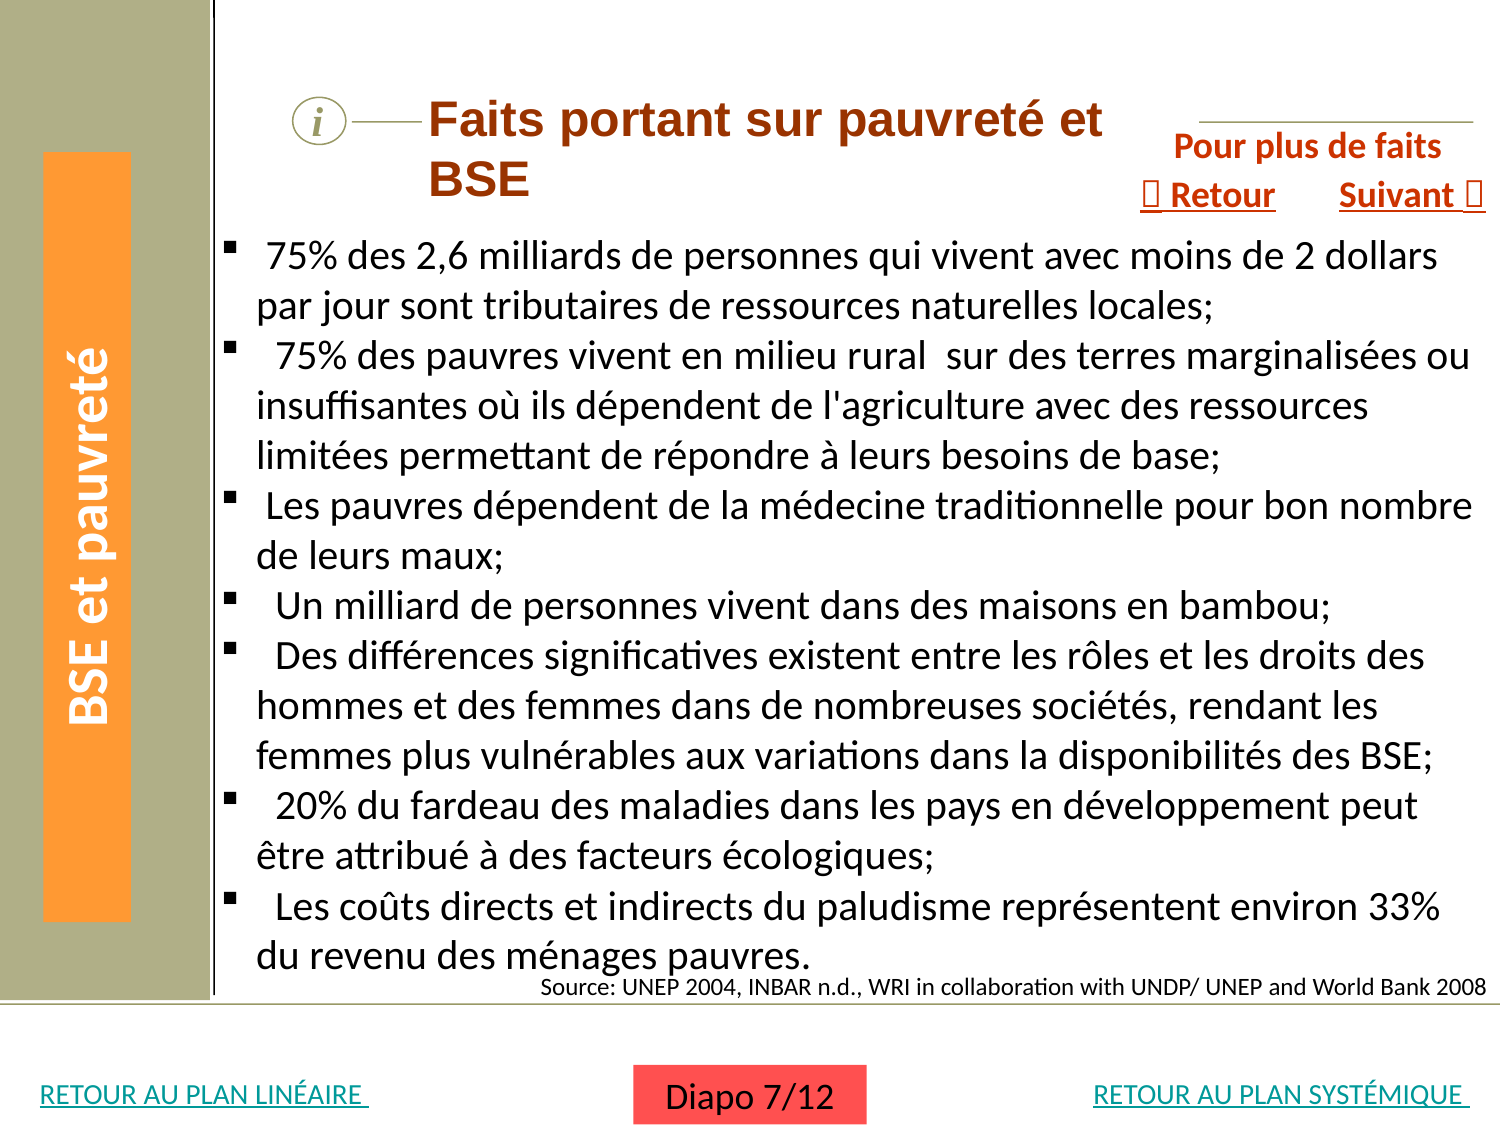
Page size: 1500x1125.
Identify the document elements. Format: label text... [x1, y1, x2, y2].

text_box  Retour [1124, 162, 1339, 223]
text_box [292, 101, 305, 141]
text_box BSE et pauvreté [43, 152, 131, 923]
text_box RETOUR AU PLAN LINÉAIRE [27, 1063, 623, 1122]
text_box Source: UNEP 2004, INBAR n.d., WRI in collaboration with UNDP/ UNEP and World Bank 2008 [320, 963, 1500, 1008]
text_box [0, 0, 210, 1001]
text_box i [305, 88, 365, 160]
text_box [254, 713, 1176, 866]
text_box [1176, 714, 1214, 865]
text_box Diapo 7/12 [633, 1064, 867, 1125]
text_box Pour plus de faits [1091, 113, 1500, 174]
text_box Suivant  [1339, 162, 1500, 223]
text_box RETOUR AU PLAN SYSTÉMIQUE [819, 1063, 1482, 1122]
text_box 75% des 2,6 milliards de personnes qui vivent avec moins de 2 dollars par jour sont tributaires de ressources naturelles locales; 75% des pauvres vivent en milieu rural sur des terres marginalisées ou insuffisantes où ils dépendent de l'agriculture avec des ressources limitées permettant de répondre à leurs besoins de base; Les pauvres dépendent de la médecine traditionnelle pour bon nombre de leurs maux; Un milliard de personnes vivent dans des maisons en bambou; Des différences significatives existent entre les rôles et les droits des hommes et des femmes dans de nombreuses sociétés, rendant les femmes plus vulnérables aux variations dans la disponibilités des BSE; 20% du fardeau des maladies dans les pays en développement peut être attribué à des facteurs écologiques; Les coûts directs et indirects du paludisme représentent environ 33% du revenu des ménages pauvres. [205, 220, 1500, 986]
text_box Faits portant sur pauvreté et BSE [422, 80, 1199, 151]
